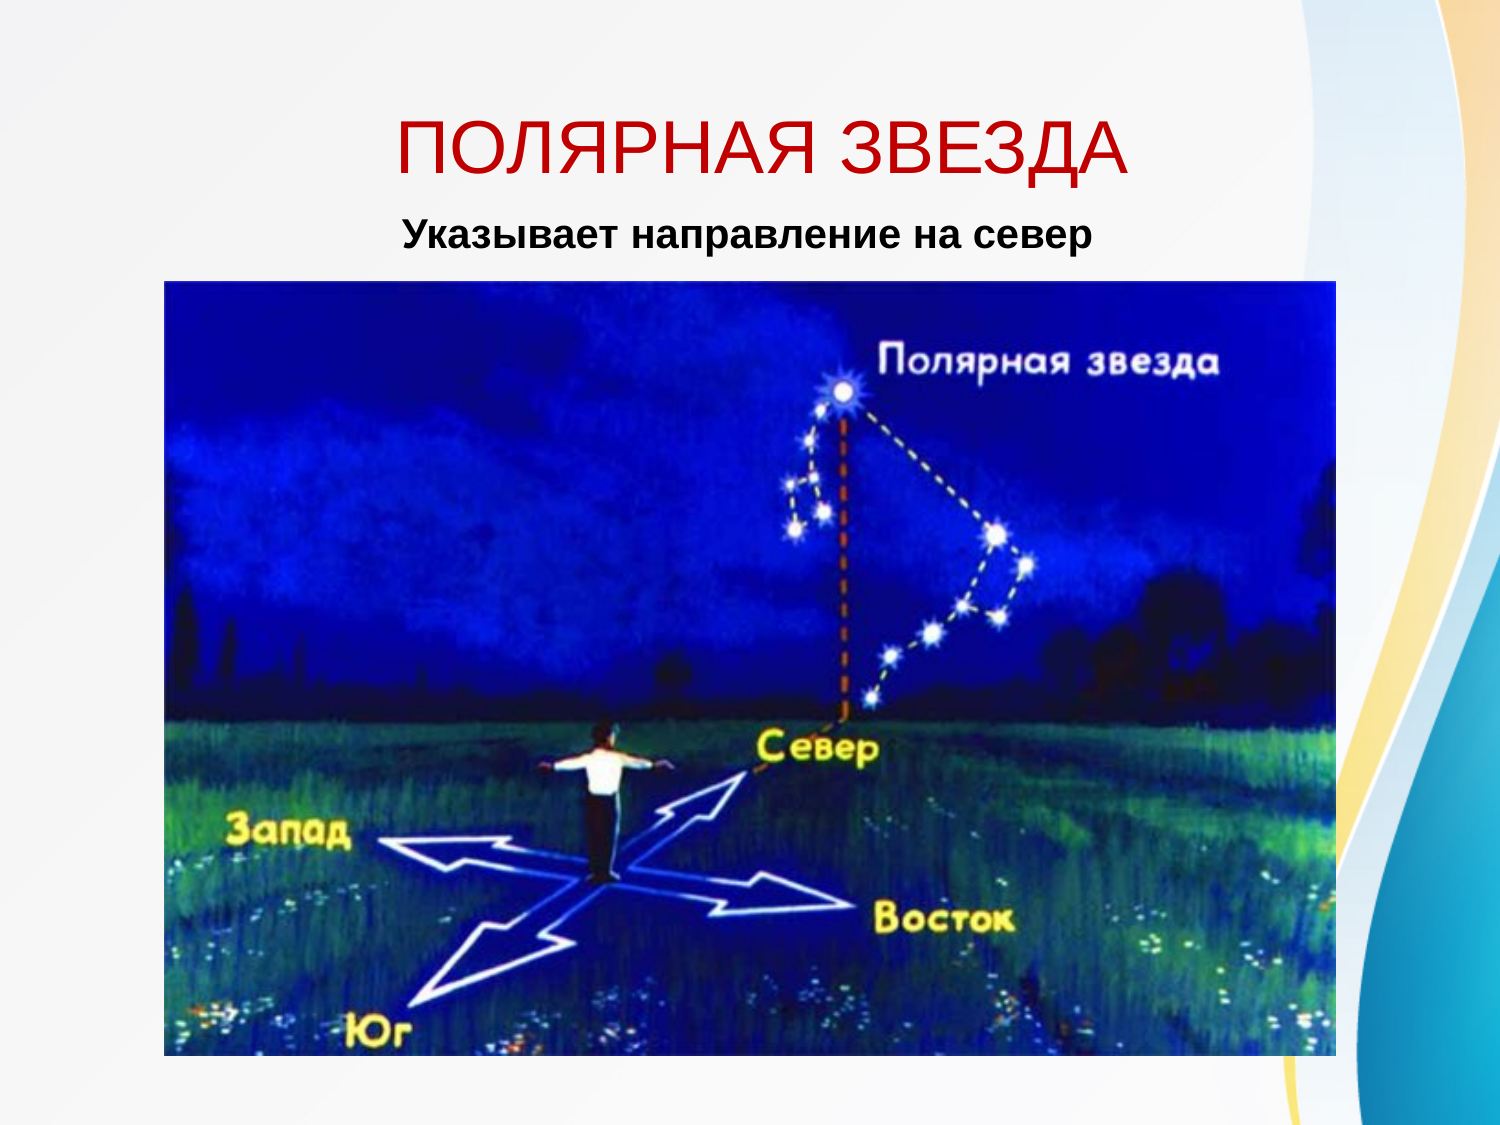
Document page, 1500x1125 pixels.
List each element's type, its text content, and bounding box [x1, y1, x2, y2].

title ПОЛЯРНАЯ ЗВЕЗДА [49, 74, 1476, 213]
list Указывает направление на север [34, 198, 1461, 273]
picture [0, 0, 1500, 1125]
